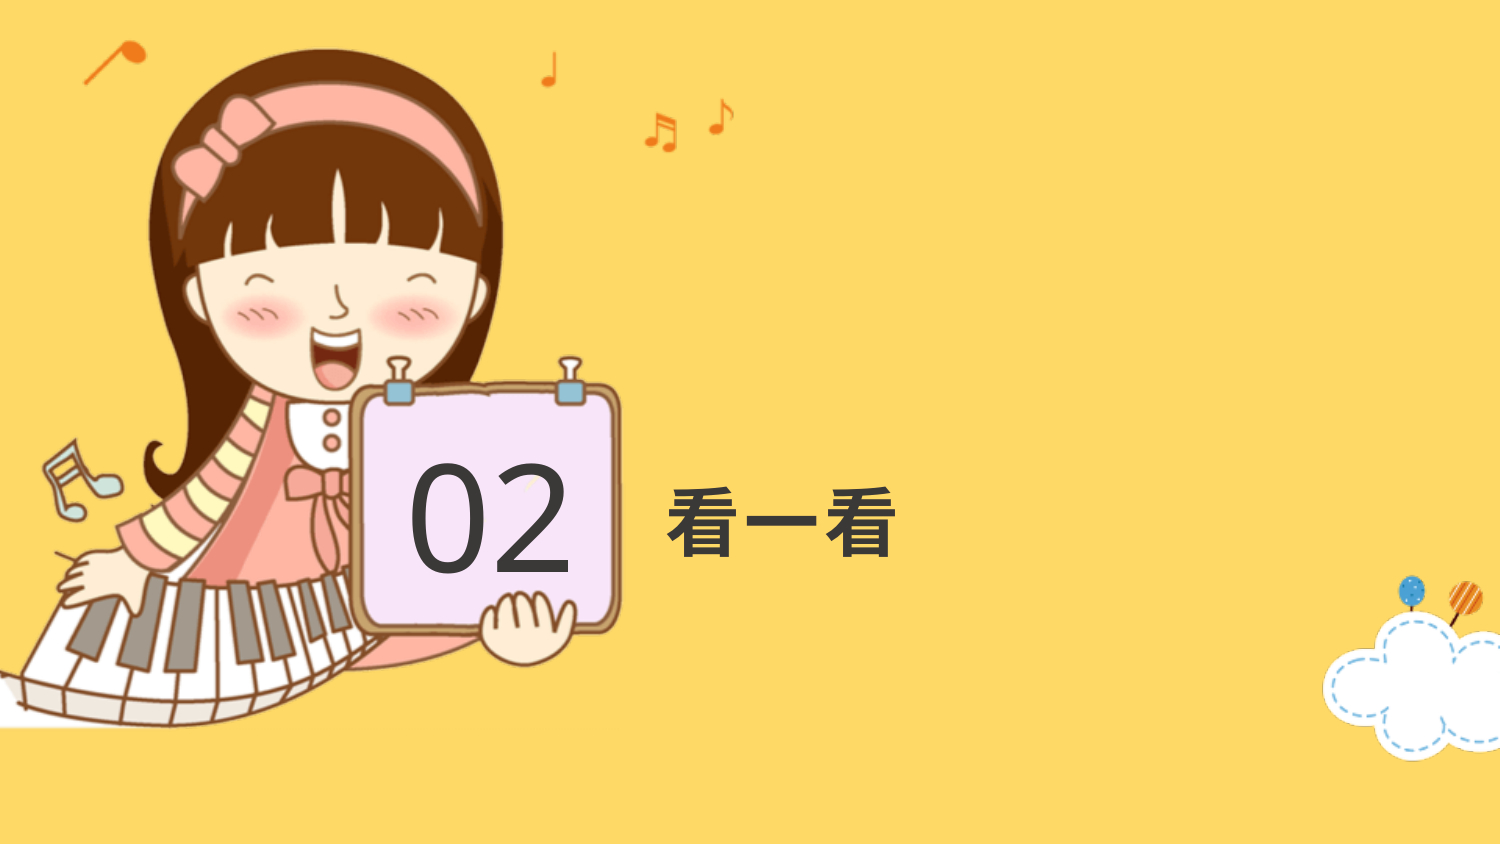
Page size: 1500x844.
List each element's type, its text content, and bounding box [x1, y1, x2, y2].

title 看一看 [653, 400, 1356, 573]
text_box 02 [393, 417, 589, 609]
picture [1287, 538, 1500, 777]
picture [0, 0, 793, 844]
